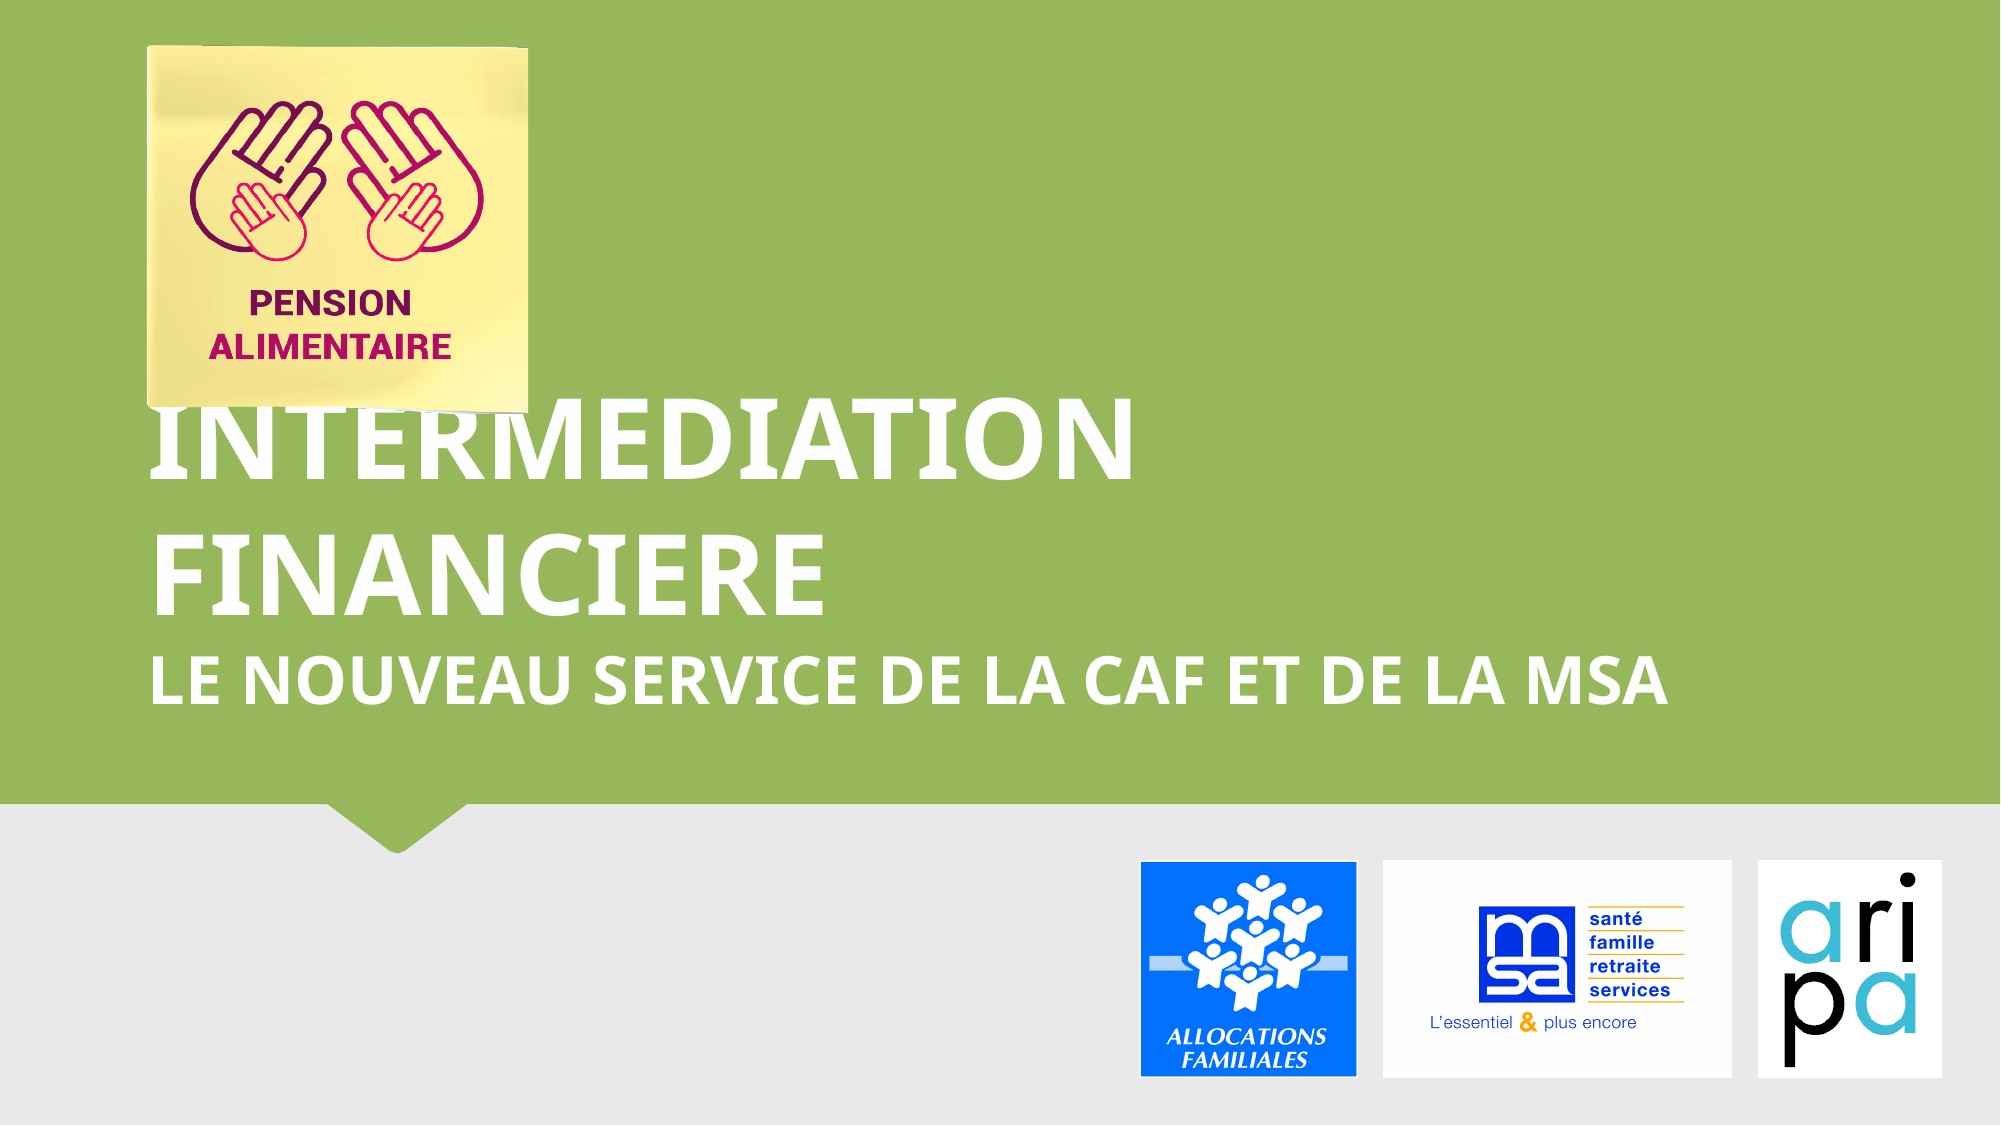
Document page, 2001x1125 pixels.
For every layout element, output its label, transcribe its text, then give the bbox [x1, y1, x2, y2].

title INTERMEDIATION FINANCIERE LE NOUVEAU SERVICE DE LA CAF ET DE LA MSA [132, 237, 1868, 726]
picture [1139, 859, 1358, 1078]
picture [1383, 860, 1732, 1078]
picture [1757, 860, 1942, 1078]
picture [132, 28, 529, 415]
